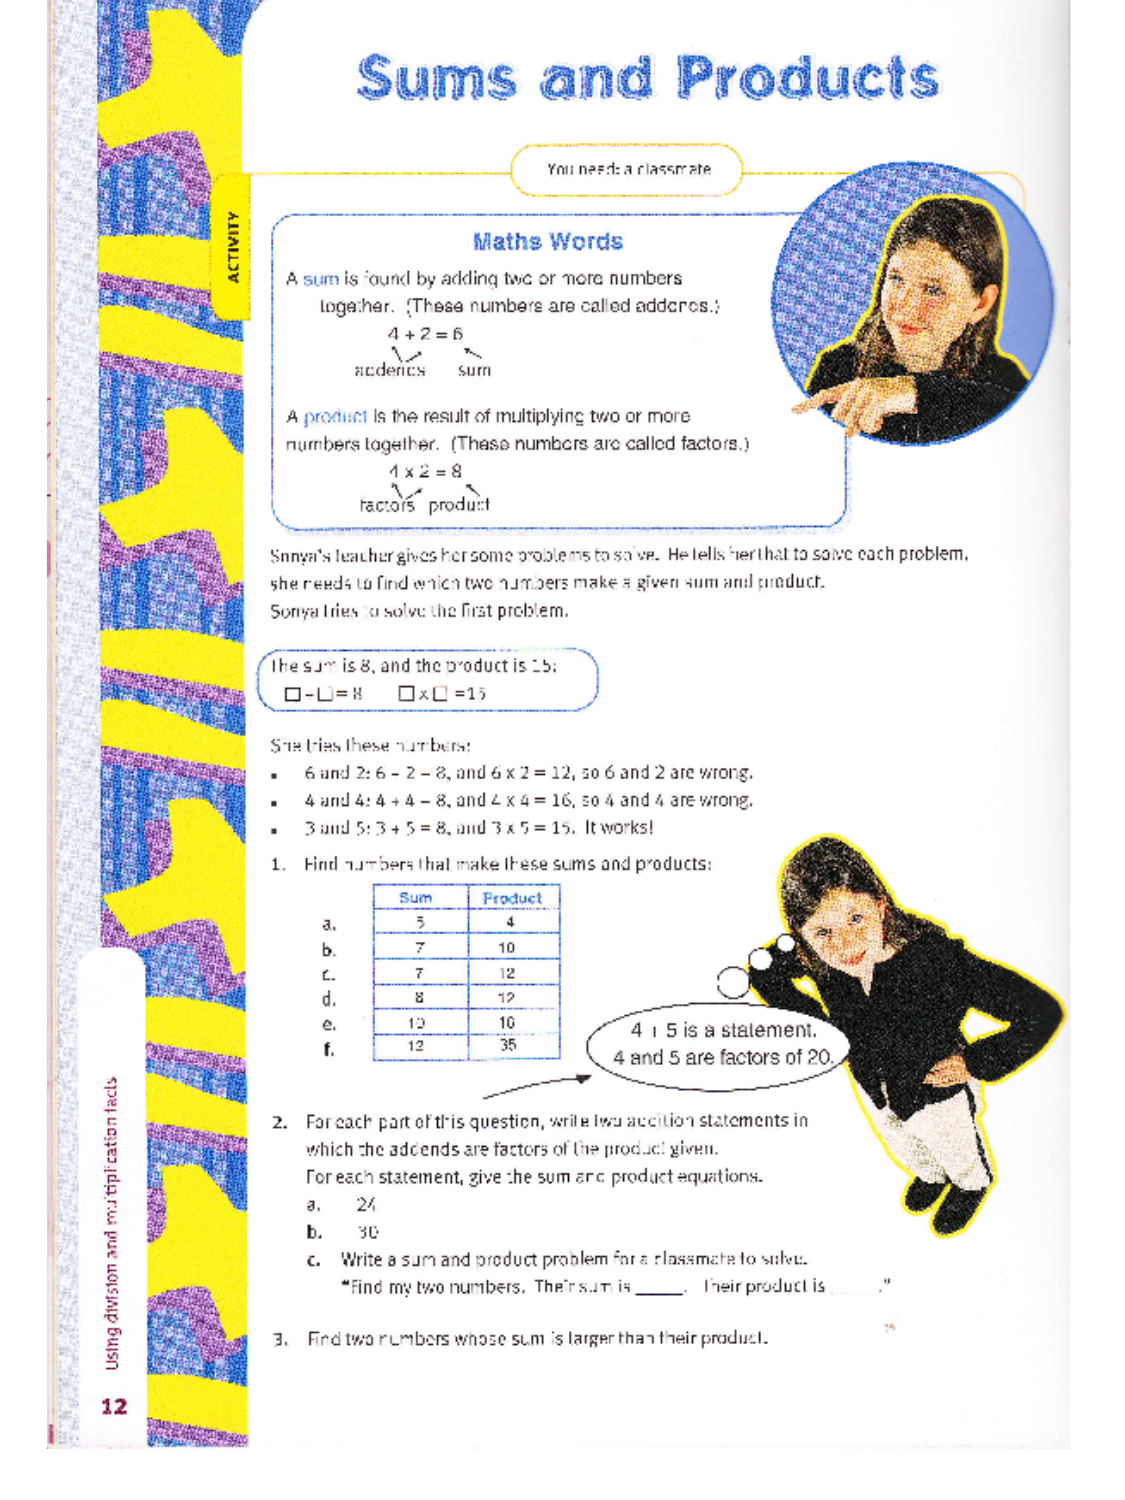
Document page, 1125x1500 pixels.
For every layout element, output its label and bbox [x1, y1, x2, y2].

text_box [46, 0, 1071, 1449]
